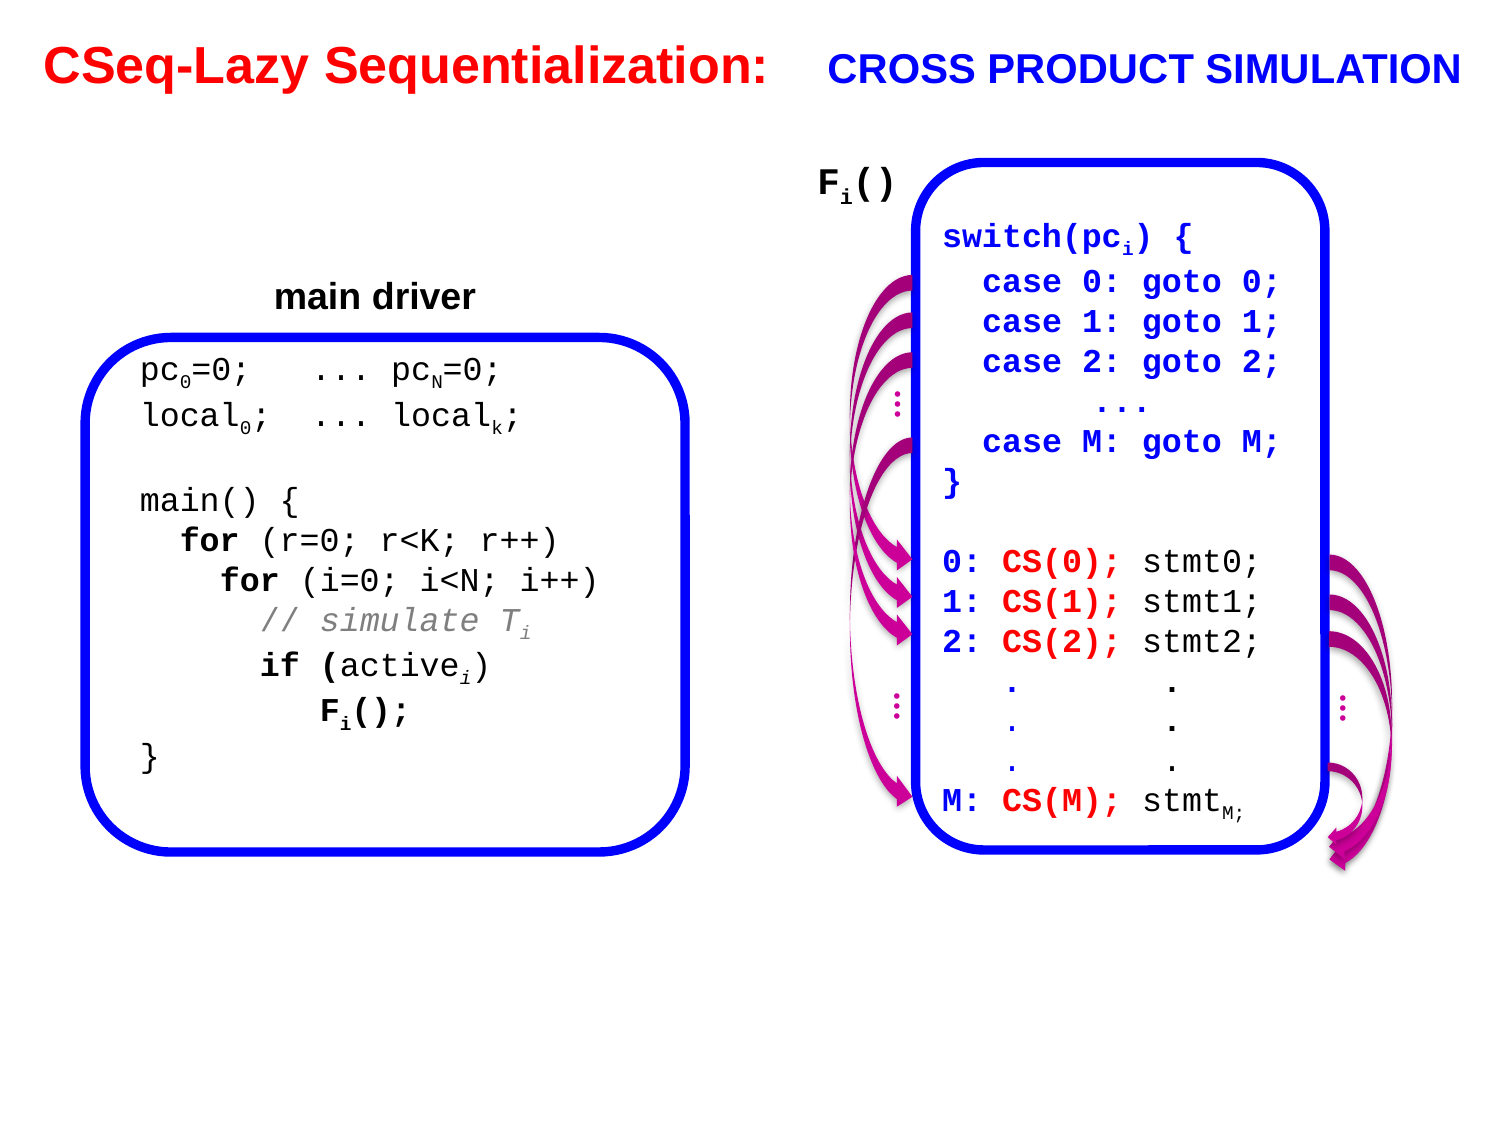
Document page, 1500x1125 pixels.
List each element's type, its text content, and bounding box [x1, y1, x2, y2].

text_box [863, 740, 914, 808]
list [24, 162, 1476, 1101]
text_box [83, 348, 686, 855]
text_box switch(pci) { case 0: goto 0; case 1: goto 1; case 2: goto 2; ... case M: goto M; } 0: CS(0); stmt0; 1: CS(1); stmt1; 2: CS(2); stmt2; . . . E XE . . . M: CS(M); stmtM; [927, 206, 1300, 832]
text_box [1328, 593, 1387, 666]
text_box [857, 438, 914, 542]
text_box [1326, 761, 1364, 846]
text_box [849, 274, 914, 396]
text_box CSeq-Lazy Sequentialization: CROSS PRODUCT SIMULATION [0, 0, 1500, 125]
text_box [862, 538, 914, 609]
text_box [1328, 858, 1346, 872]
text_box [913, 160, 1328, 853]
text_box main driver [112, 264, 638, 324]
text_box [1328, 553, 1391, 666]
text_box [888, 351, 914, 362]
text_box pc0=0; ... pcN=0; local0; ... localk; main() { for (r=0; r<K; r++) for (i=0; i<N; i++) // simulate Ti if (activei) Fi(); } [125, 299, 750, 782]
text_box [849, 570, 859, 724]
text_box ... [860, 362, 961, 438]
text_box [1328, 630, 1377, 666]
text_box [863, 311, 914, 362]
text_box ... [859, 664, 960, 740]
text_box [857, 474, 862, 497]
text_box ... [1305, 666, 1406, 742]
text_box Fi() [762, 149, 913, 216]
text_box [849, 412, 914, 647]
text_box [1330, 742, 1393, 860]
text_box [849, 372, 860, 435]
text_box [867, 515, 914, 572]
